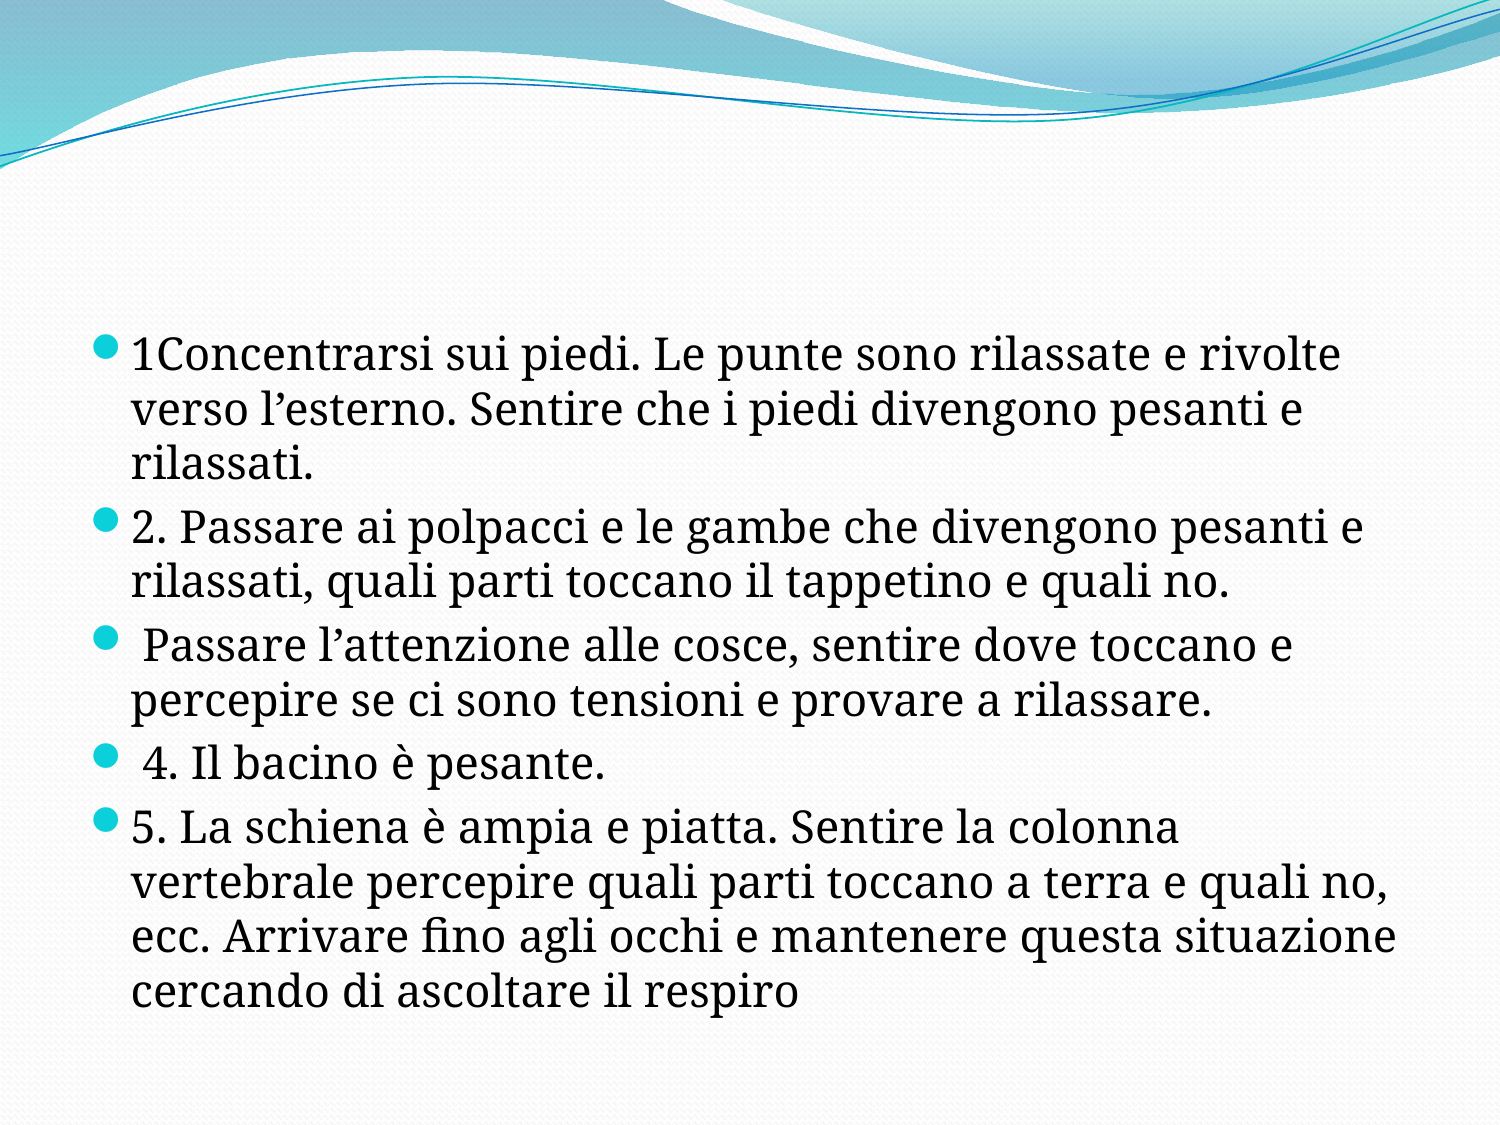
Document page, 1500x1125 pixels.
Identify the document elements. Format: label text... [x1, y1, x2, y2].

list 1Concentrarsi sui piedi. Le punte sono rilassate e rivolte verso l’esterno. Sentire che i piedi divengono pesanti e rilassati. 2. Passare ai polpacci e le gambe che divengono pesanti e rilassati, quali parti toccano il tappetino e quali no. Passare l’attenzione alle cosce, sentire dove toccano e percepire se ci sono tensioni e provare a rilassare. 4. Il bacino è pesante. 5. La schiena è ampia e piatta. Sentire la colonna vertebrale percepire quali parti toccano a terra e quali no, ecc. Arrivare fino agli occhi e mantenere questa situazione cercando di ascoltare il respiro [75, 317, 1425, 1038]
